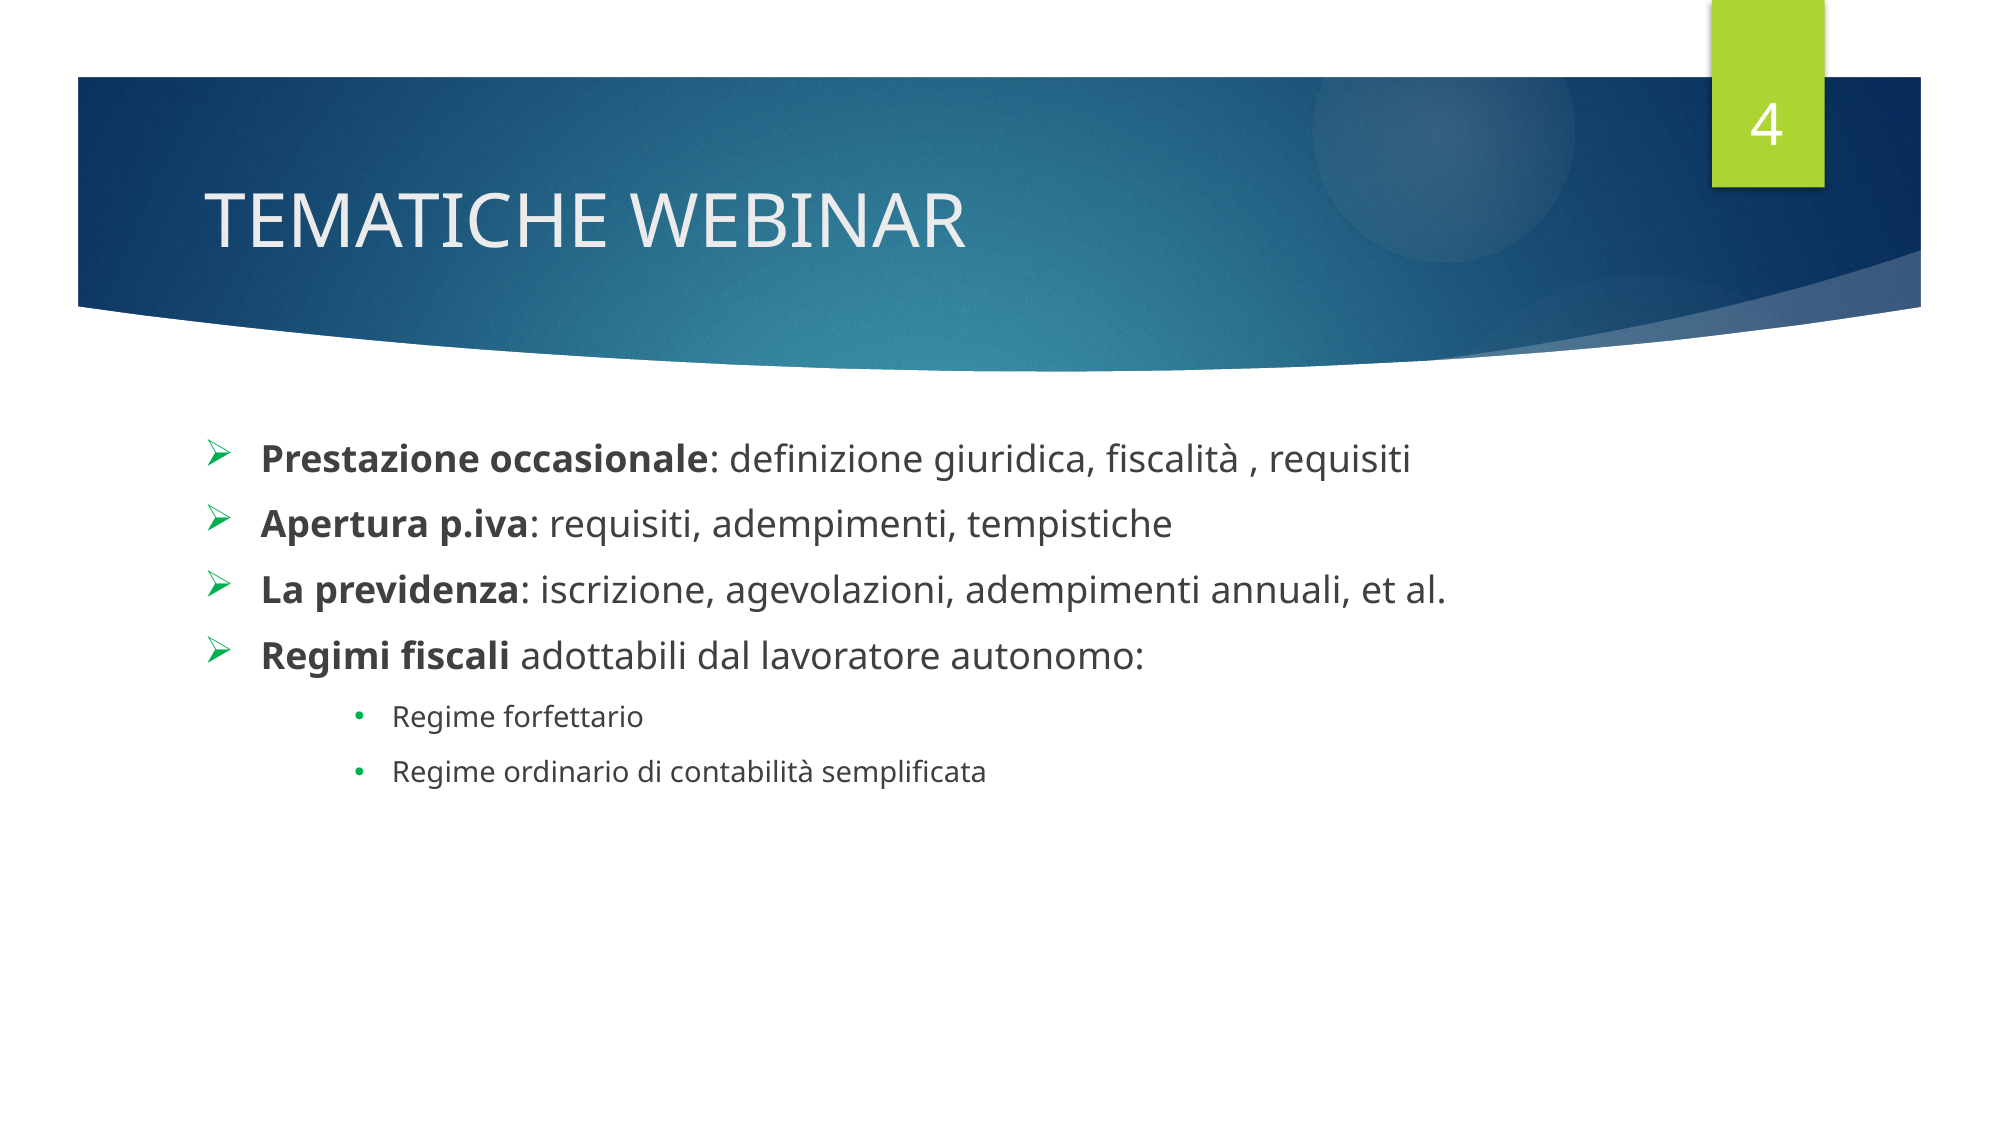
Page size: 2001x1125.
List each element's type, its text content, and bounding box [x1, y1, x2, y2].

title TEMATICHE WEBINAR [189, 159, 1627, 276]
slide_number 4 [1698, 48, 1836, 175]
list Prestazione occasionale: definizione giuridica, fiscalità , requisiti Apertura p.iva: requisiti, adempimenti, tempistiche La previdenza: iscrizione, agevolazioni, adempimenti annuali, et al. Regimi fiscali adottabili dal lavoratore autonomo: Regime forfettario Regime ordinario di contabilità semplificata [189, 427, 1627, 988]
